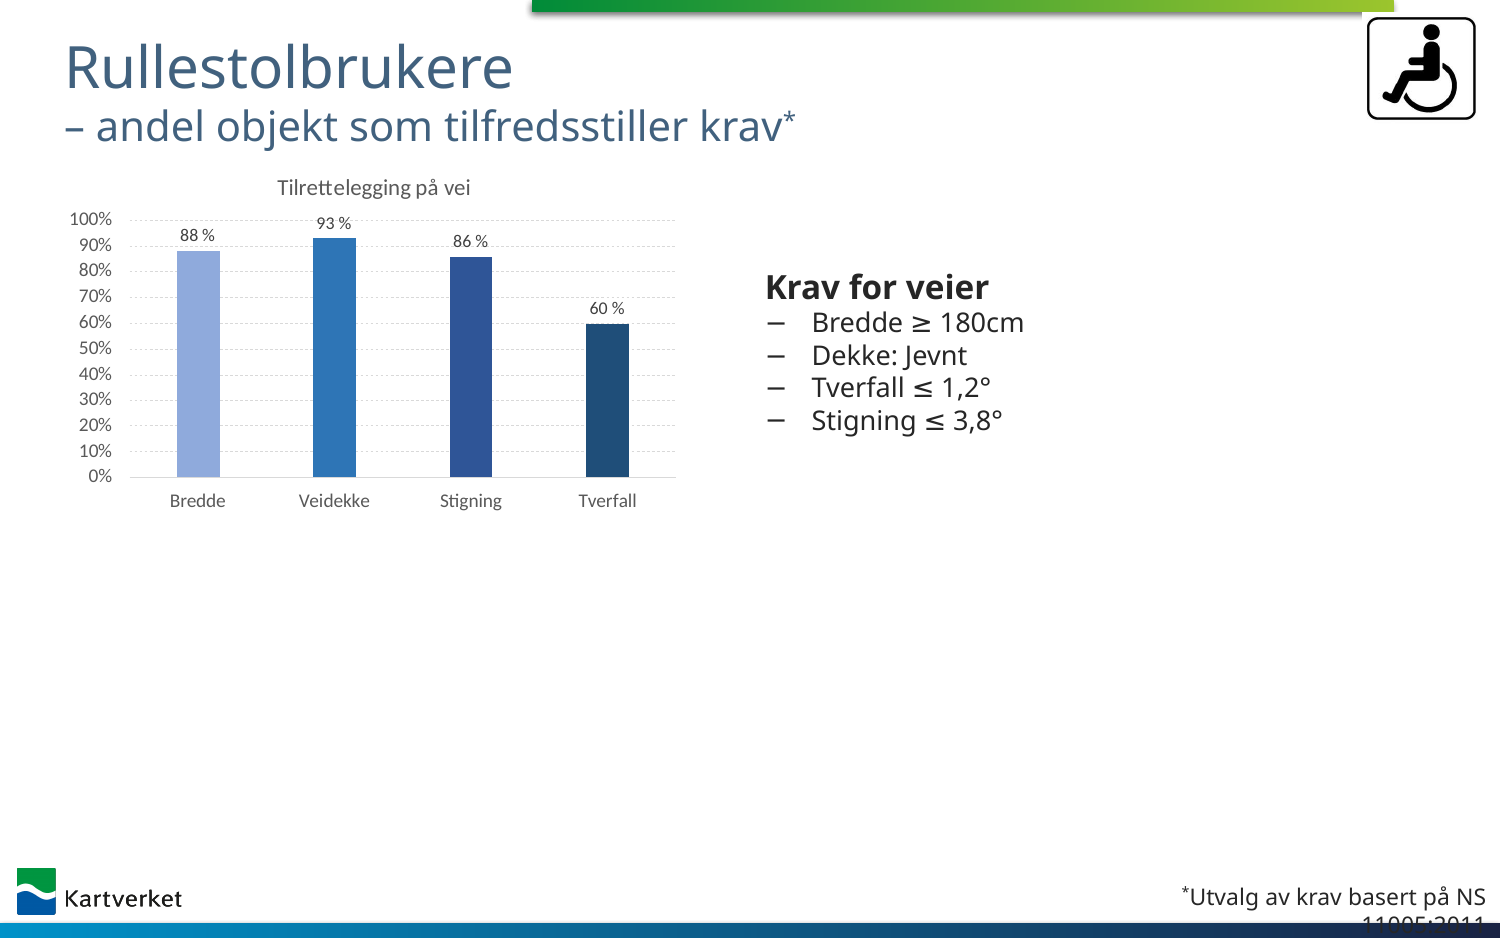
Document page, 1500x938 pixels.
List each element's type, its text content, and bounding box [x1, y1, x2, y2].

picture [62, 166, 687, 519]
picture [1362, 12, 1481, 126]
text_box Rullestolbrukere – andel objekt som tilfredsstiller krav* [49, 25, 1431, 158]
text_box *Utvalg av krav basert på NS 11005:2011 [1068, 873, 1500, 938]
text_box Krav for veier Bredde ≥ 180cm Dekke: Jevnt Tverfall ≤ 1,2° Stigning ≤ 3,8° [750, 258, 1234, 444]
